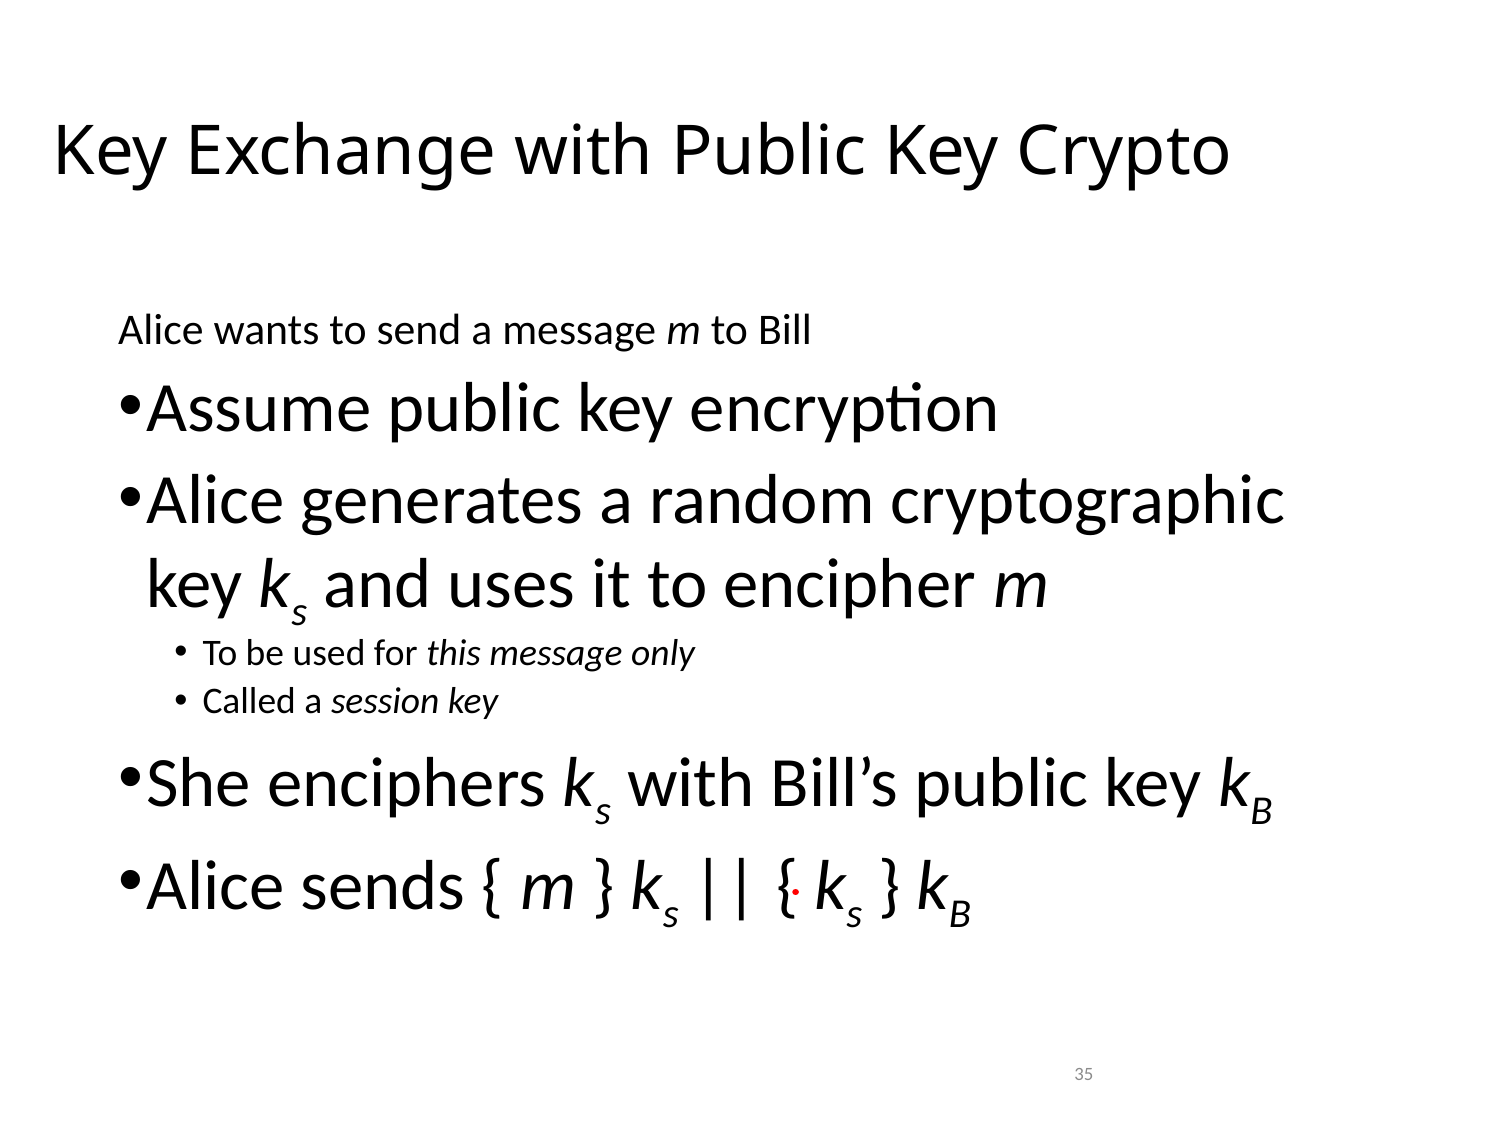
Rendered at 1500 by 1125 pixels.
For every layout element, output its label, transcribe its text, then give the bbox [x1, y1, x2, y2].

slide_number 35 [1059, 1042, 1397, 1103]
title Key Exchange with Public Key Crypto [37, 99, 1431, 206]
list Alice wants to send a message m to Bill Assume public key encryption Alice generates a random cryptographic key ks and uses it to encipher m To be used for this message only Called a session key She enciphers ks with Bill’s public key kB Alice sends { m } ks || { ks } kB [103, 299, 1397, 1014]
